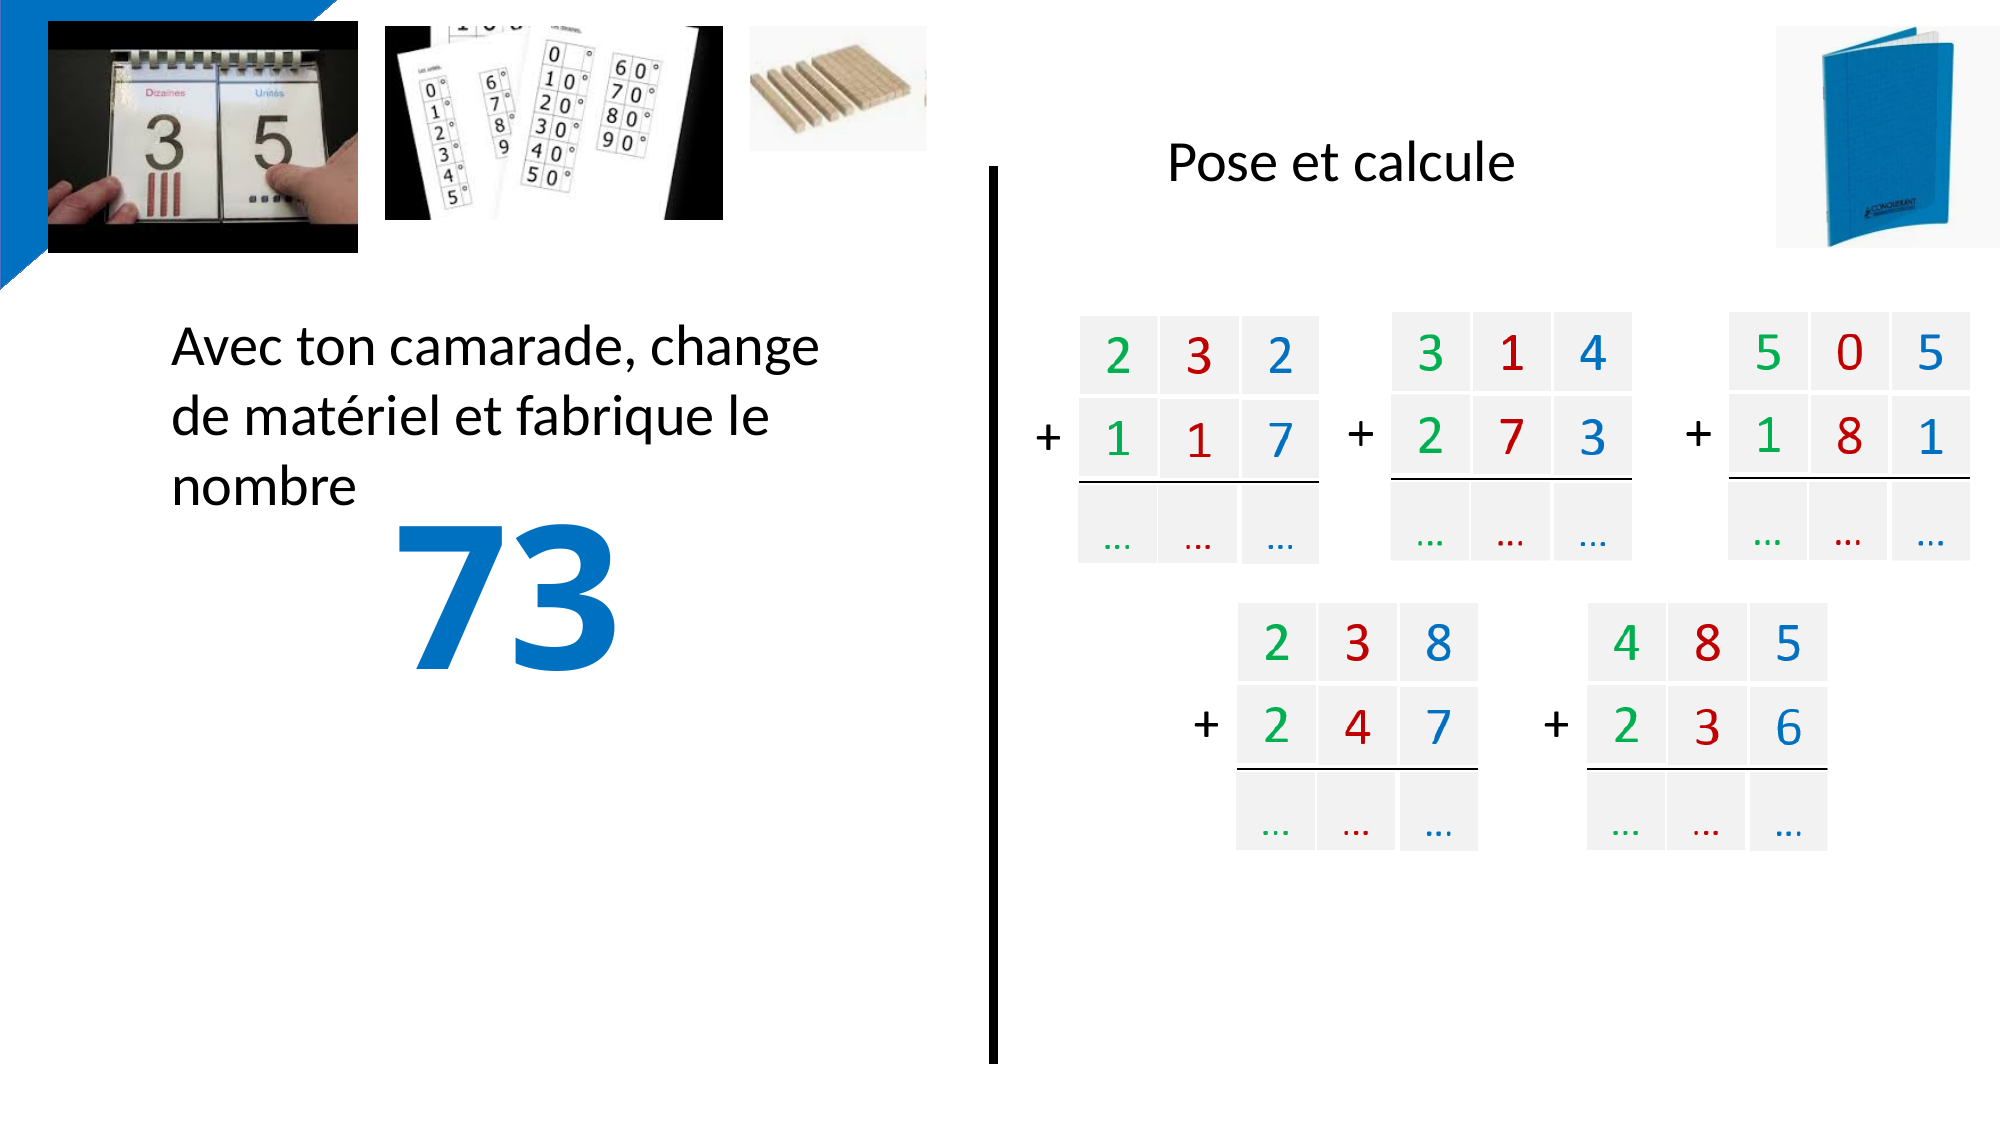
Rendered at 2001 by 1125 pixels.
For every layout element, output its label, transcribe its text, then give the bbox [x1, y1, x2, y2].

text_box 73 [379, 525, 639, 717]
picture [1776, 26, 2000, 248]
picture [48, 21, 358, 253]
picture [1027, 304, 1974, 862]
picture [749, 26, 927, 151]
text_box Pose et calcule [1152, 115, 1776, 201]
text_box [0, 0, 337, 290]
text_box Avec ton camarade, change de matériel et fabrique le nombre [156, 299, 898, 525]
picture [385, 26, 723, 220]
